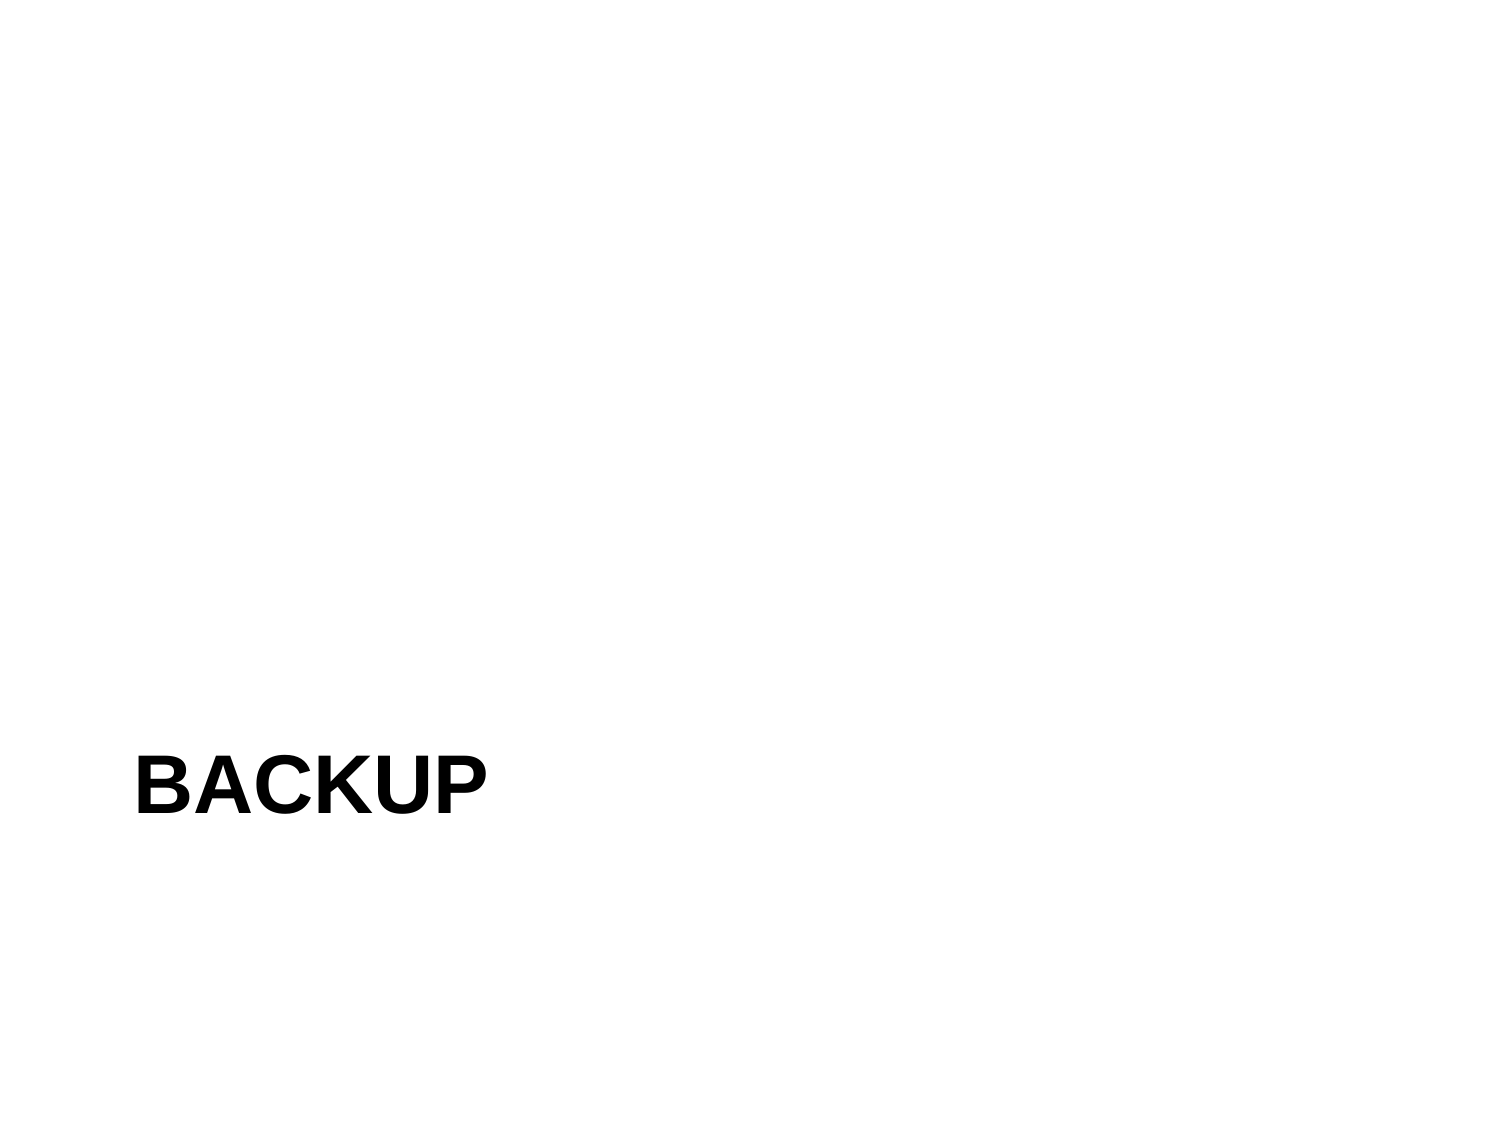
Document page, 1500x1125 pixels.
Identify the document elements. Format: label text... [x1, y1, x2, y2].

title Backup [118, 722, 1394, 947]
